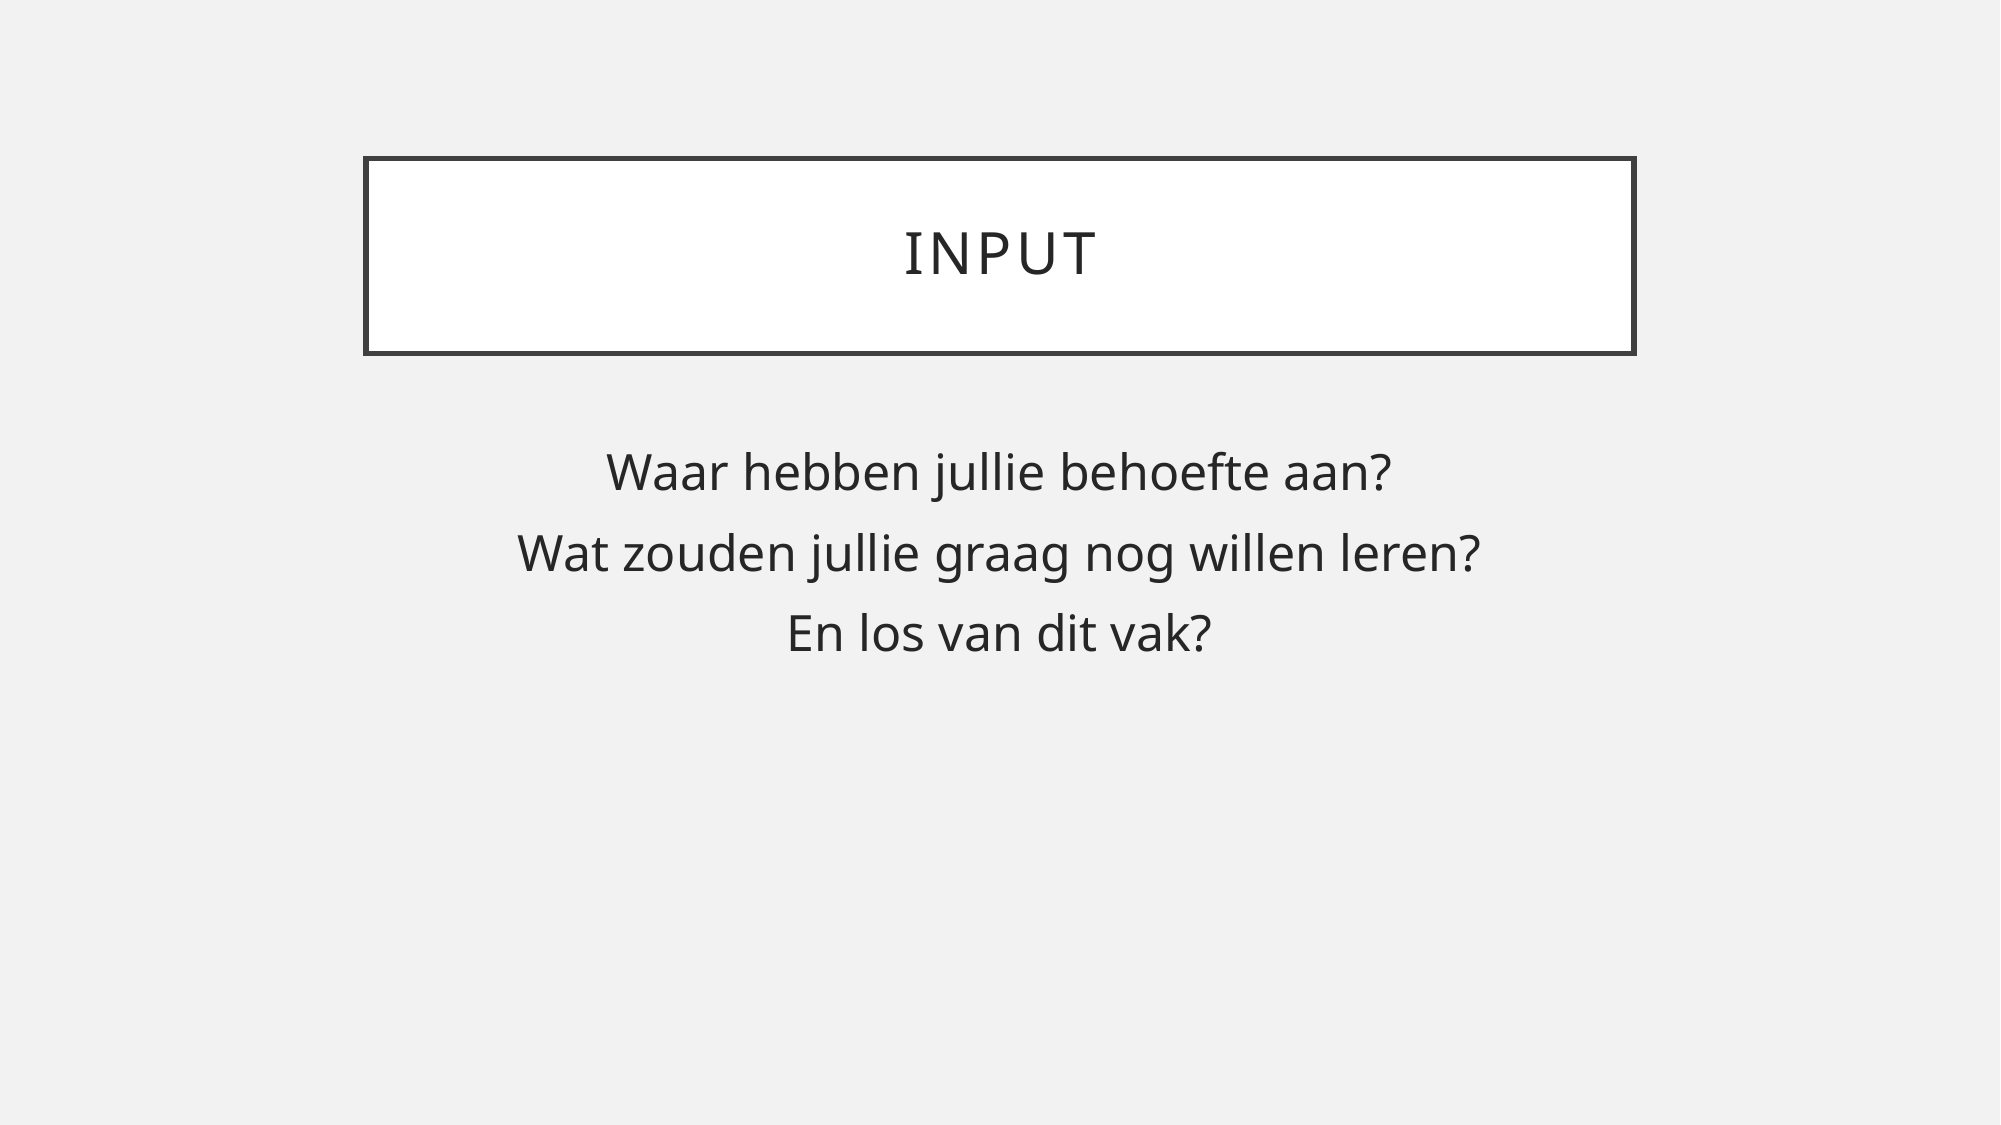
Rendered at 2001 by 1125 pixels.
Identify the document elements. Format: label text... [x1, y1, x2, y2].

list Waar hebben jullie behoefte aan? Wat zouden jullie graag nog willen leren? En los van dit vak? [366, 432, 1634, 942]
title input [363, 156, 1637, 356]
